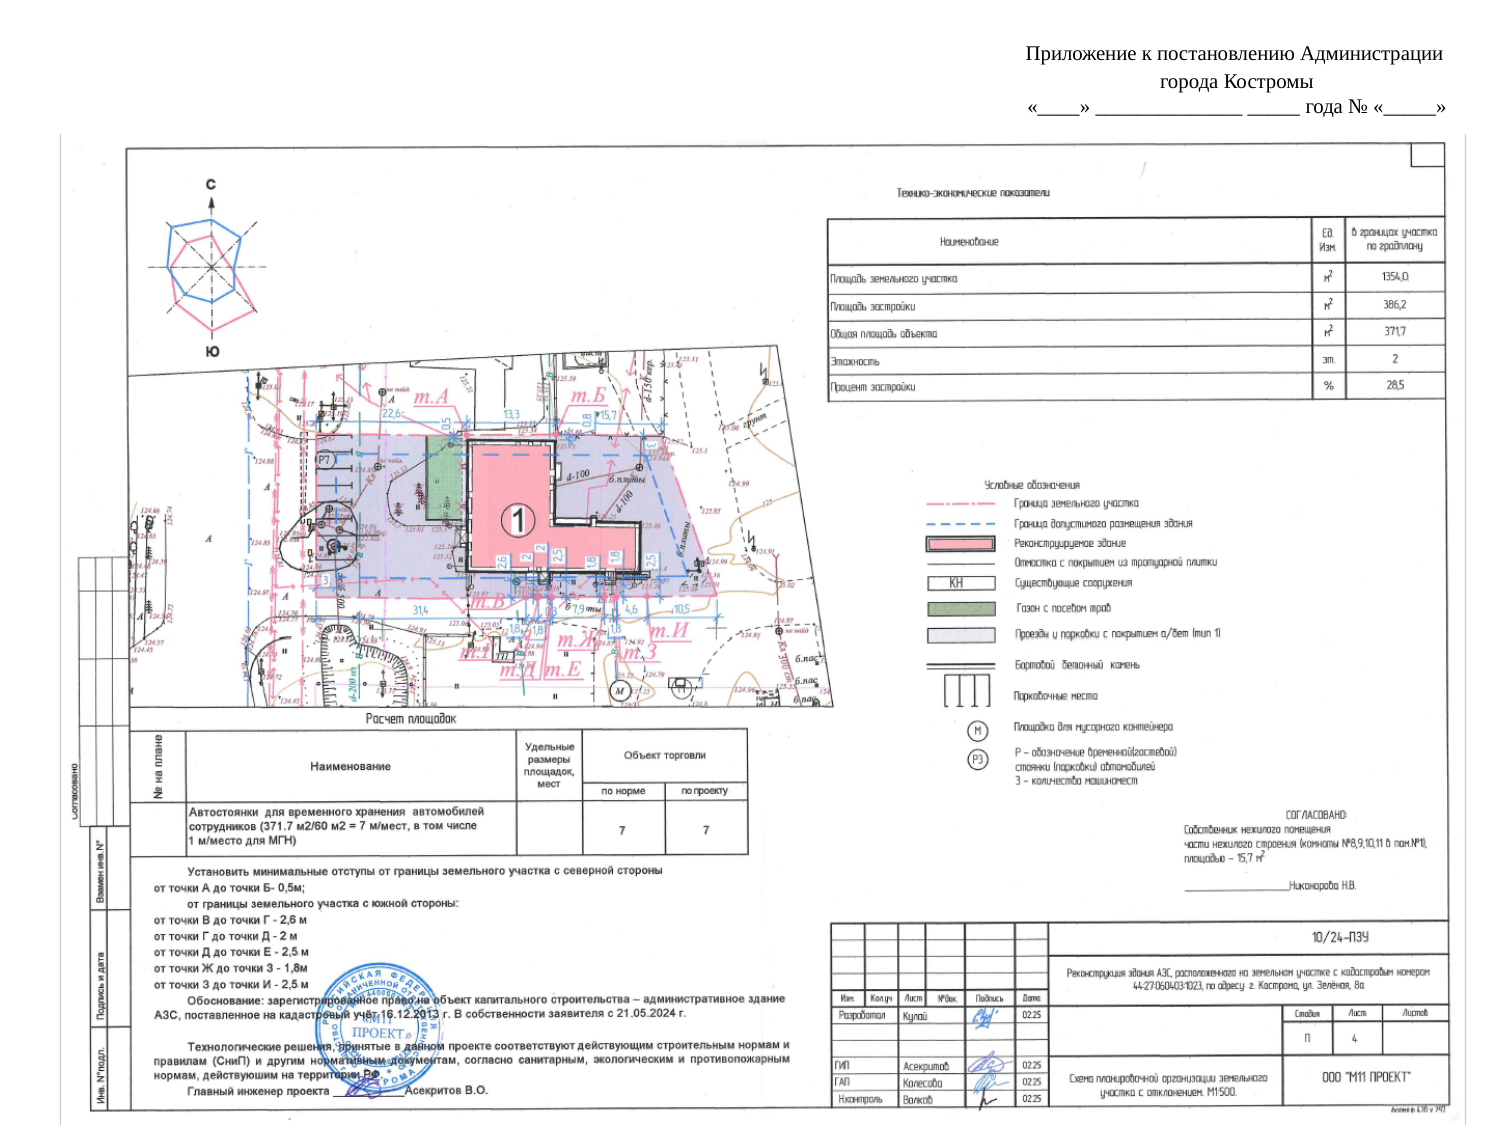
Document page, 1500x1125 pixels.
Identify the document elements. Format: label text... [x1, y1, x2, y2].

picture [58, 134, 1467, 1125]
title Приложение к постановлению Администрации города Костромы «____» ______________ _____ года № «_____» [959, 20, 1500, 135]
